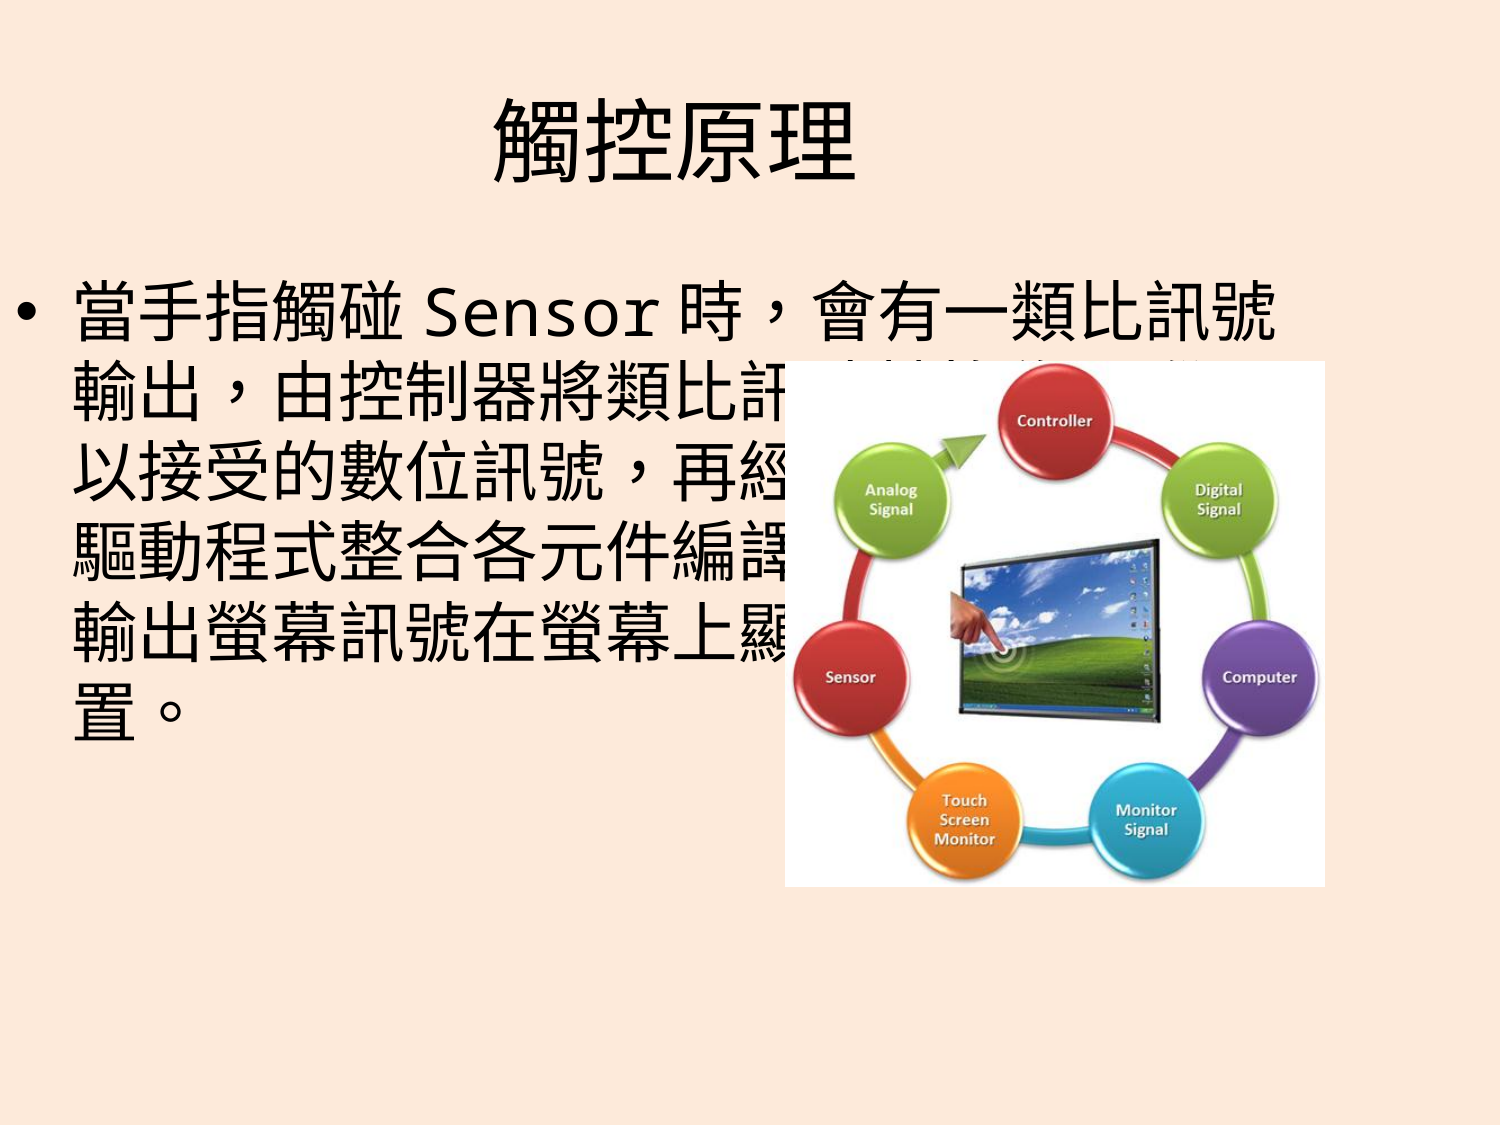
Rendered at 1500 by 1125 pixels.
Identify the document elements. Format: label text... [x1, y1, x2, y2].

picture [785, 361, 1325, 887]
title 觸控原理 [0, 45, 1350, 233]
list 當手指觸碰Sensor時，會有一類比訊號輸出，由控制器將類比訊號轉換為電腦可以接受的數位訊號，再經由電腦裡的觸控驅動程式整合各元件編譯，最後由顯示卡輸出螢幕訊號在螢幕上顯示出所觸碰的位置。 [0, 262, 1350, 1005]
